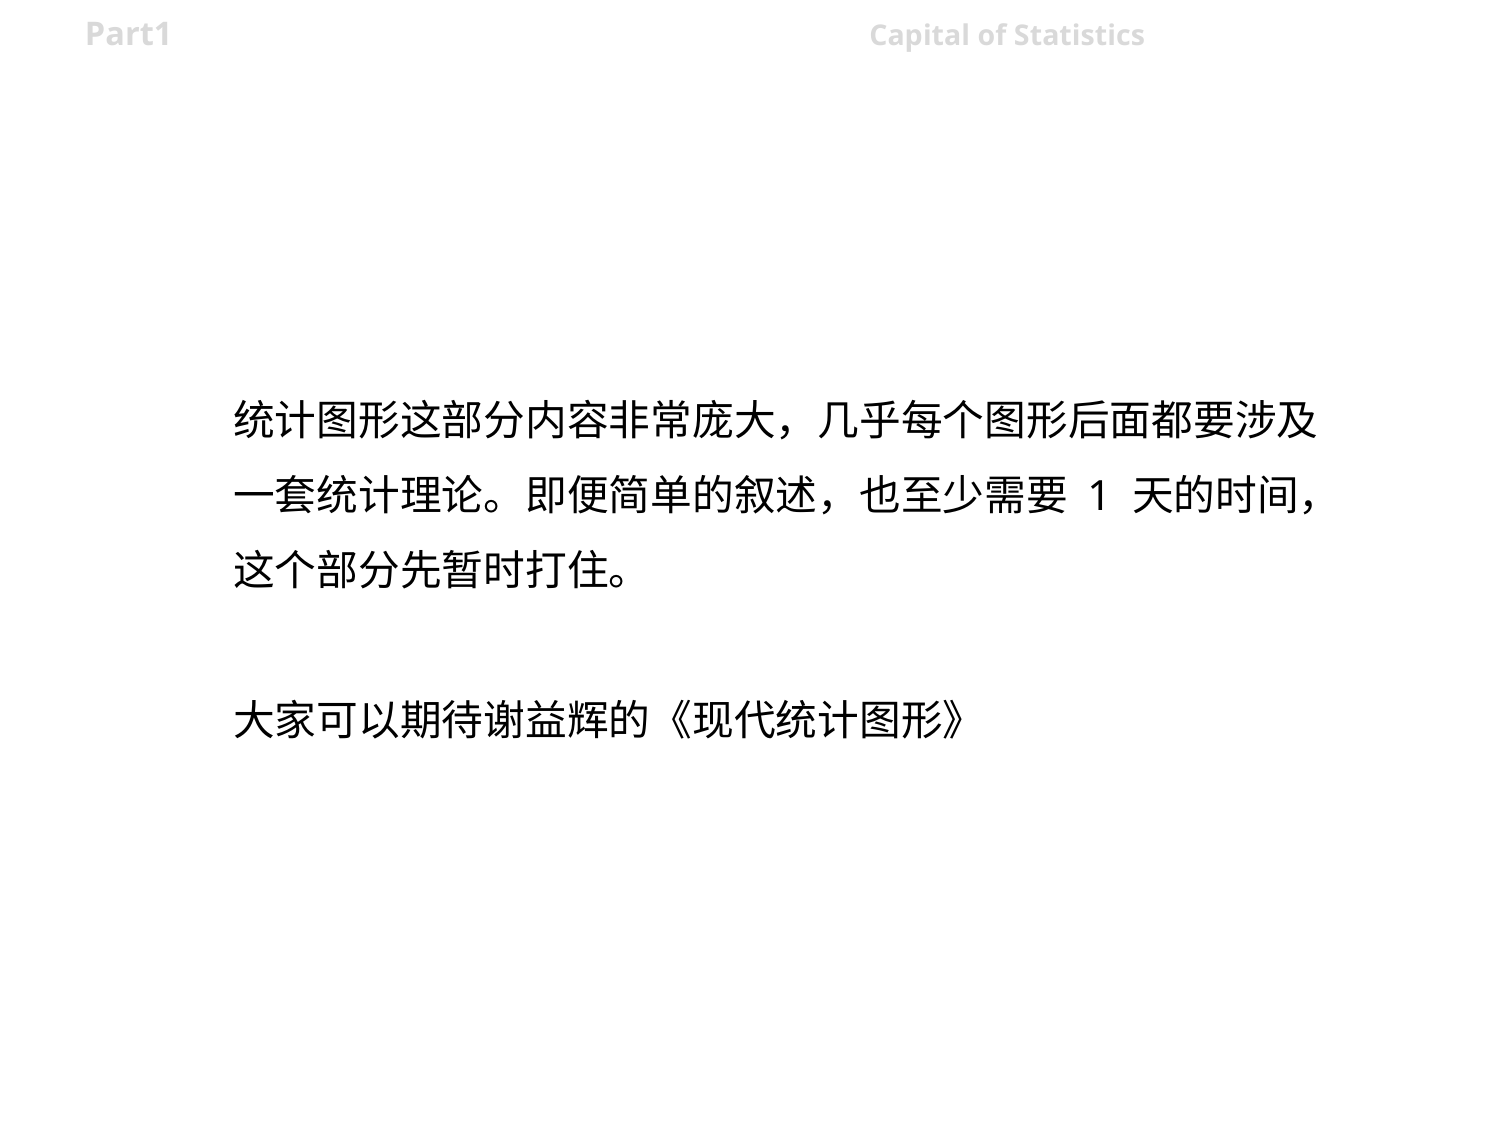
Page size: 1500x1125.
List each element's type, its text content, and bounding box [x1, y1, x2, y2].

text_box 统计图形这部分内容非常庞大，几乎每个图形后面都要涉及一套统计理论。即便简单的叙述，也至少需要 1 天的时间，这个部分先暂时打住。 大家可以期待谢益辉的《现代统计图形》 [218, 361, 1353, 752]
